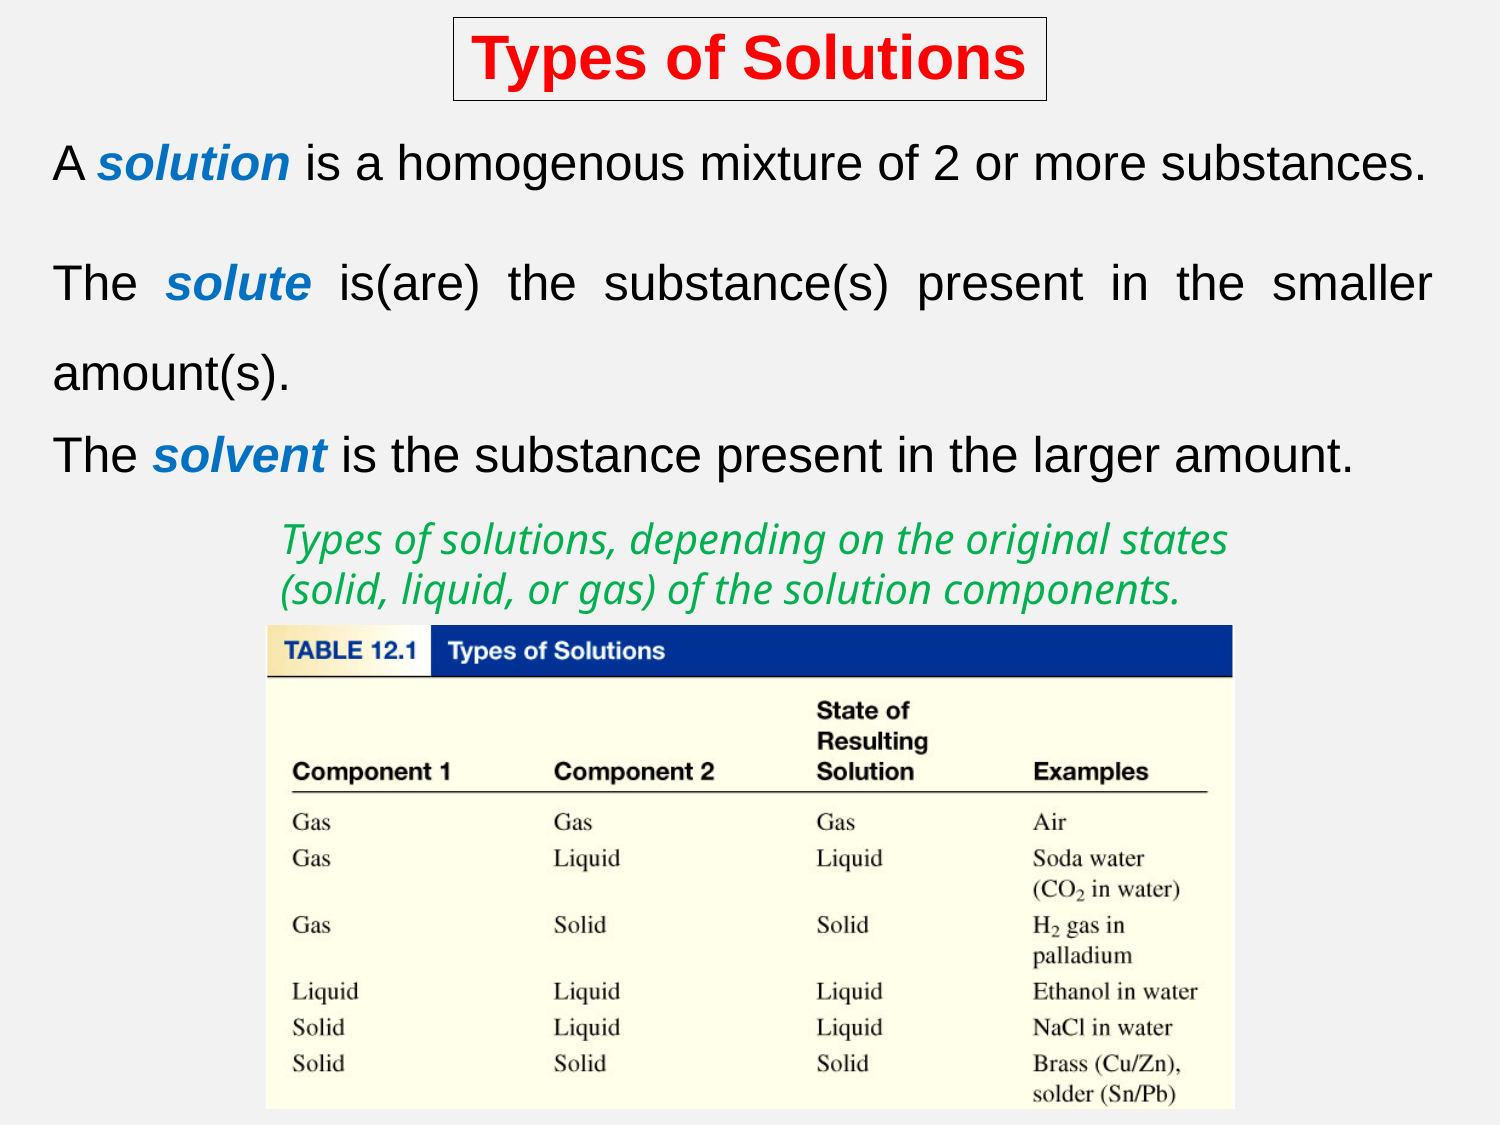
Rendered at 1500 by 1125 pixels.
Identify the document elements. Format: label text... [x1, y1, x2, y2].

text_box A solution is a homogenous mixture of 2 or more substances. [37, 123, 1449, 198]
text_box The solute is(are) the substance(s) present in the smaller amount(s). [37, 212, 1449, 408]
title Types of Solutions [453, 17, 1047, 101]
text_box Types of solutions, depending on the original states (solid, liquid, or gas) of the solution components. [265, 505, 1253, 620]
picture [265, 625, 1235, 1109]
text_box The solvent is the substance present in the larger amount. [37, 415, 1449, 491]
